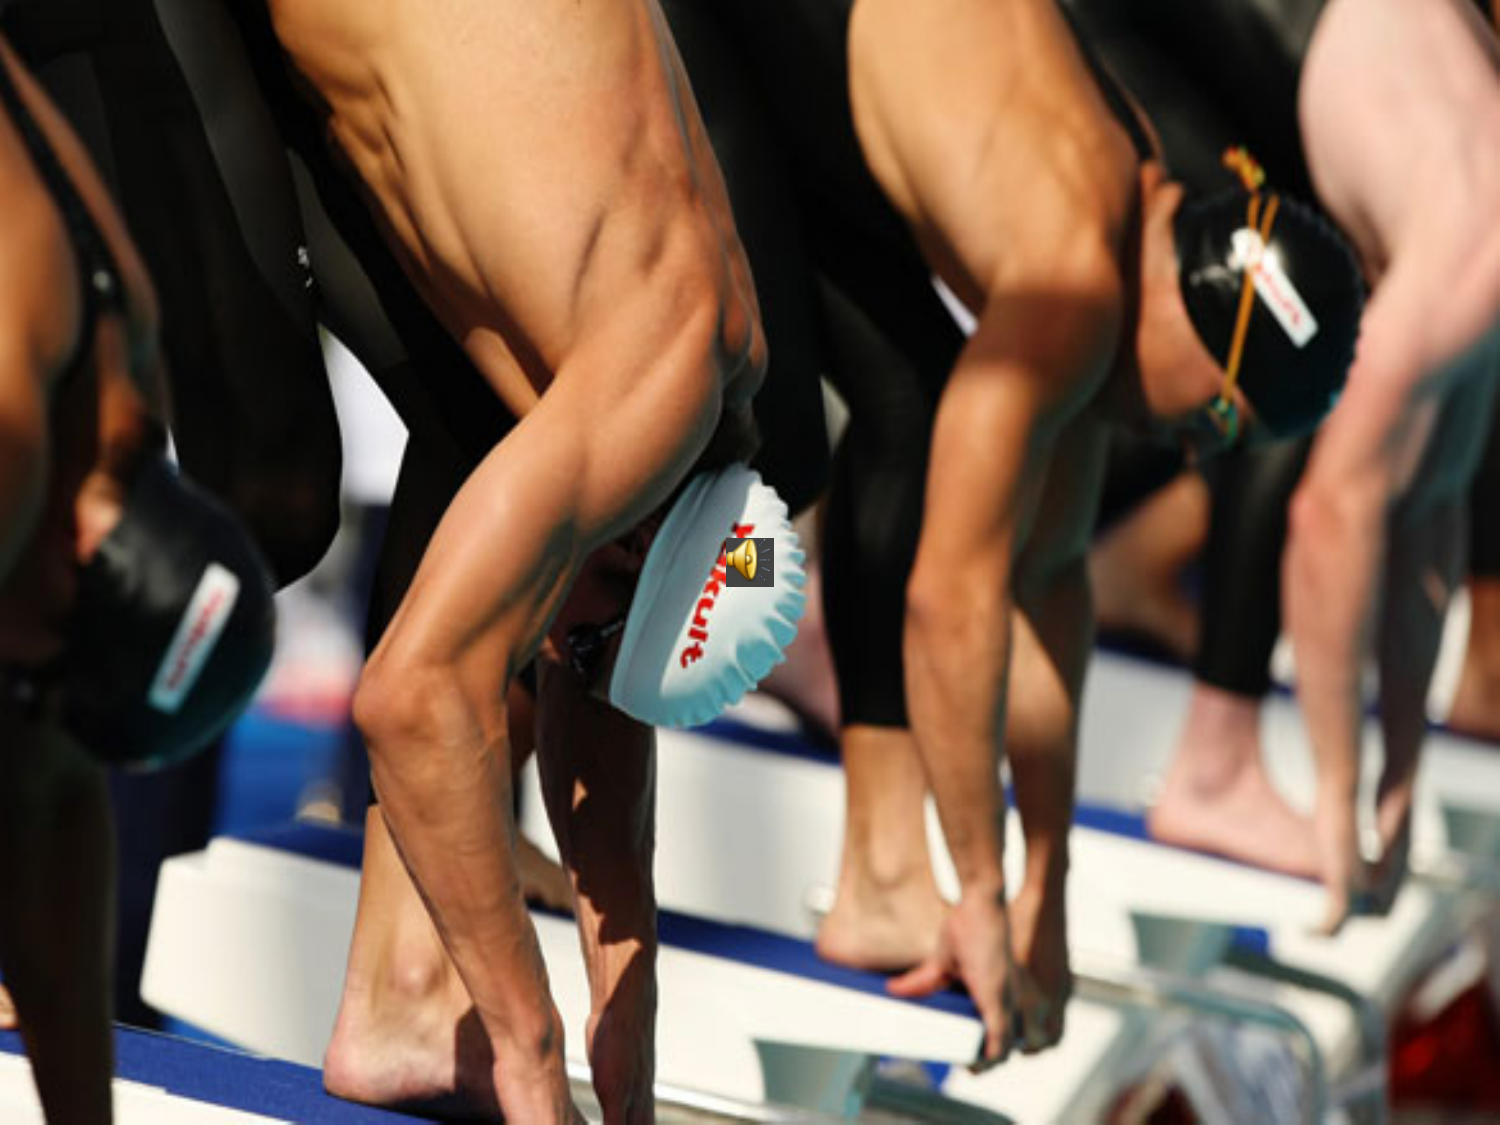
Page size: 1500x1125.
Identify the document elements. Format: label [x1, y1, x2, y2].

picture [724, 537, 776, 588]
list [0, 0, 1500, 1125]
